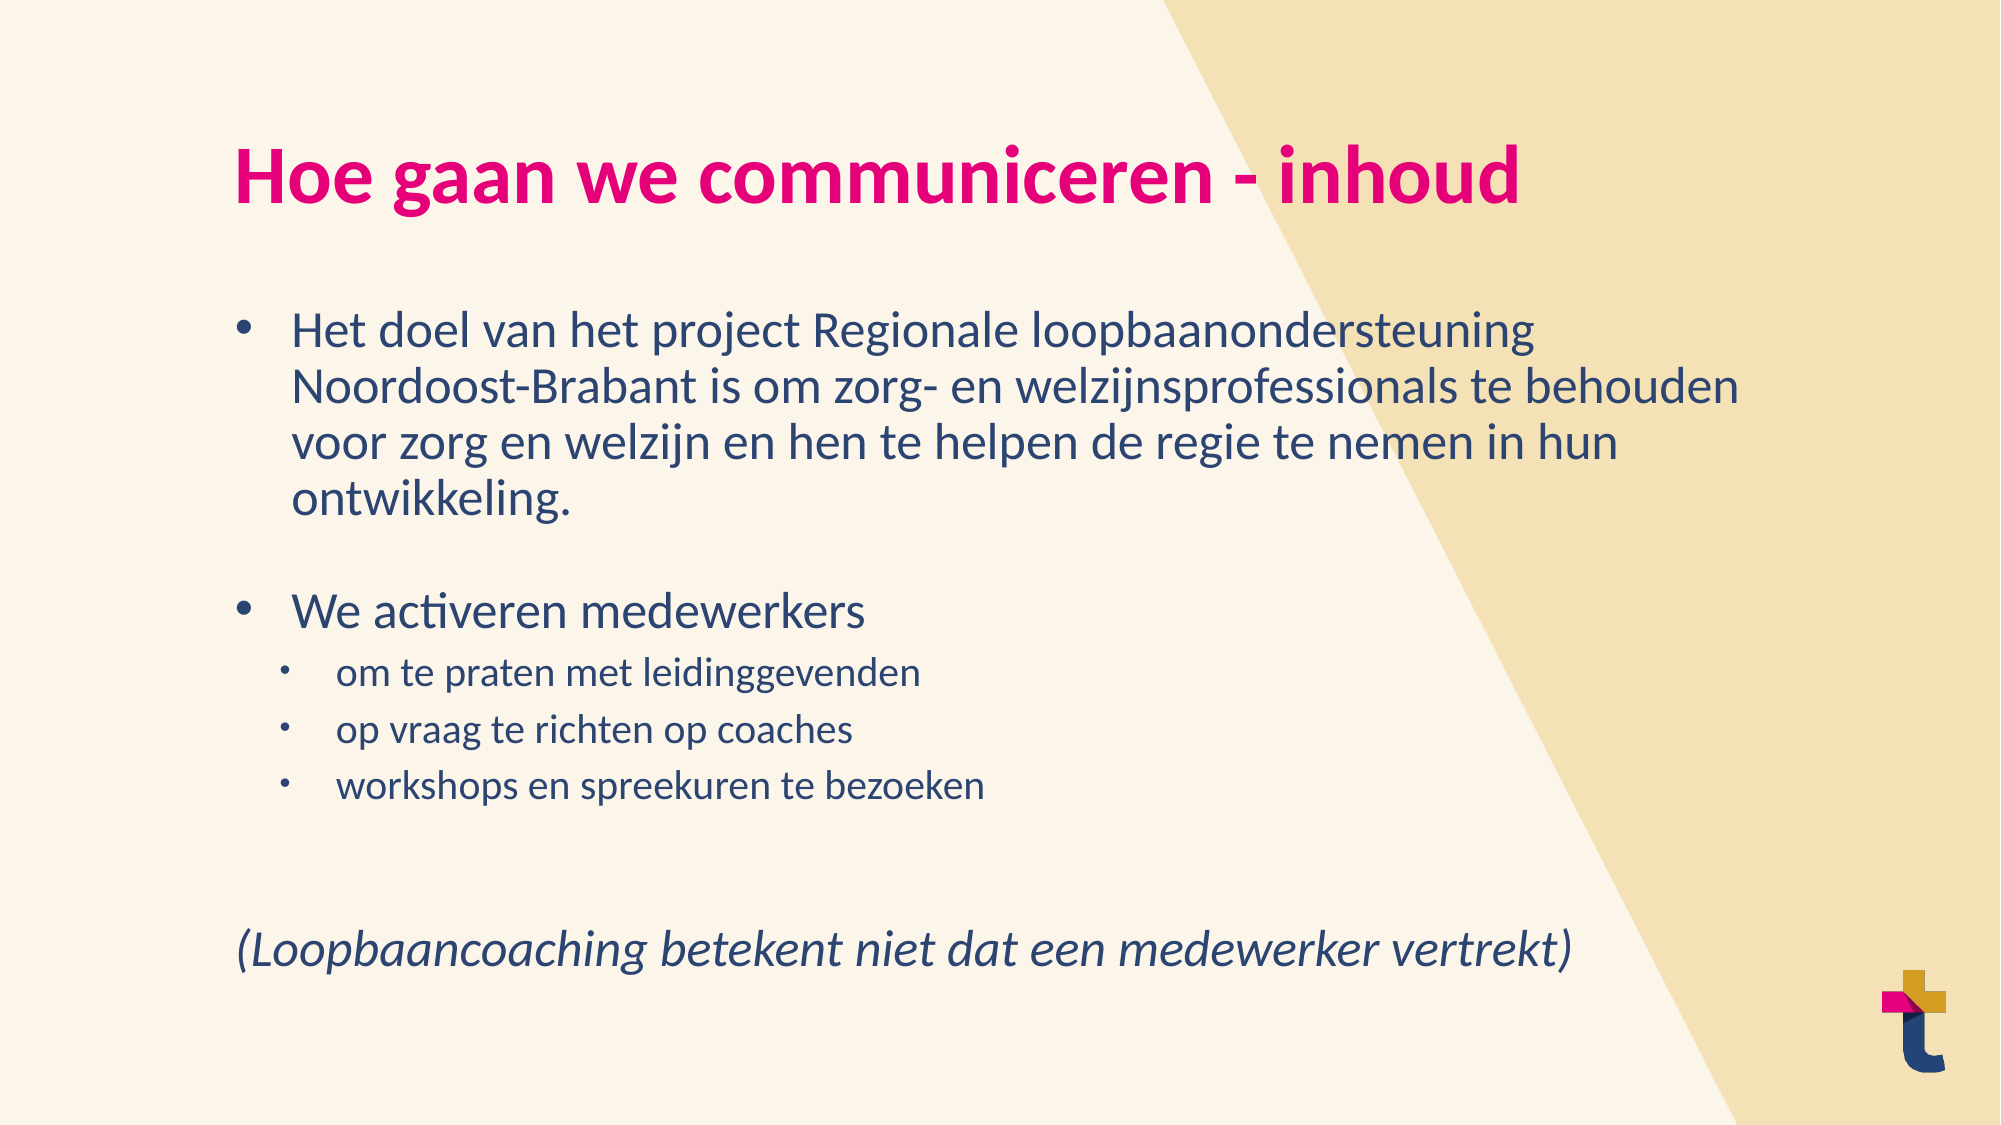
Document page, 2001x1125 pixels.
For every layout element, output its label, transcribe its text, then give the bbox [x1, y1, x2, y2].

picture [1863, 945, 1969, 1094]
title Hoe gaan we communiceren - inhoud [235, 147, 1786, 301]
list Het doel van het project Regionale loopbaanondersteuning Noordoost-Brabant is om zorg- en welzijnsprofessionals te behouden voor zorg en welzijn en hen te helpen de regie te nemen in hun ontwikkeling. We activeren medewerkers om te praten met leidinggevenden op vraag te richten op coaches workshops en spreekuren te bezoeken (Loopbaancoaching betekent niet dat een medewerker vertrekt) [235, 301, 1786, 1047]
